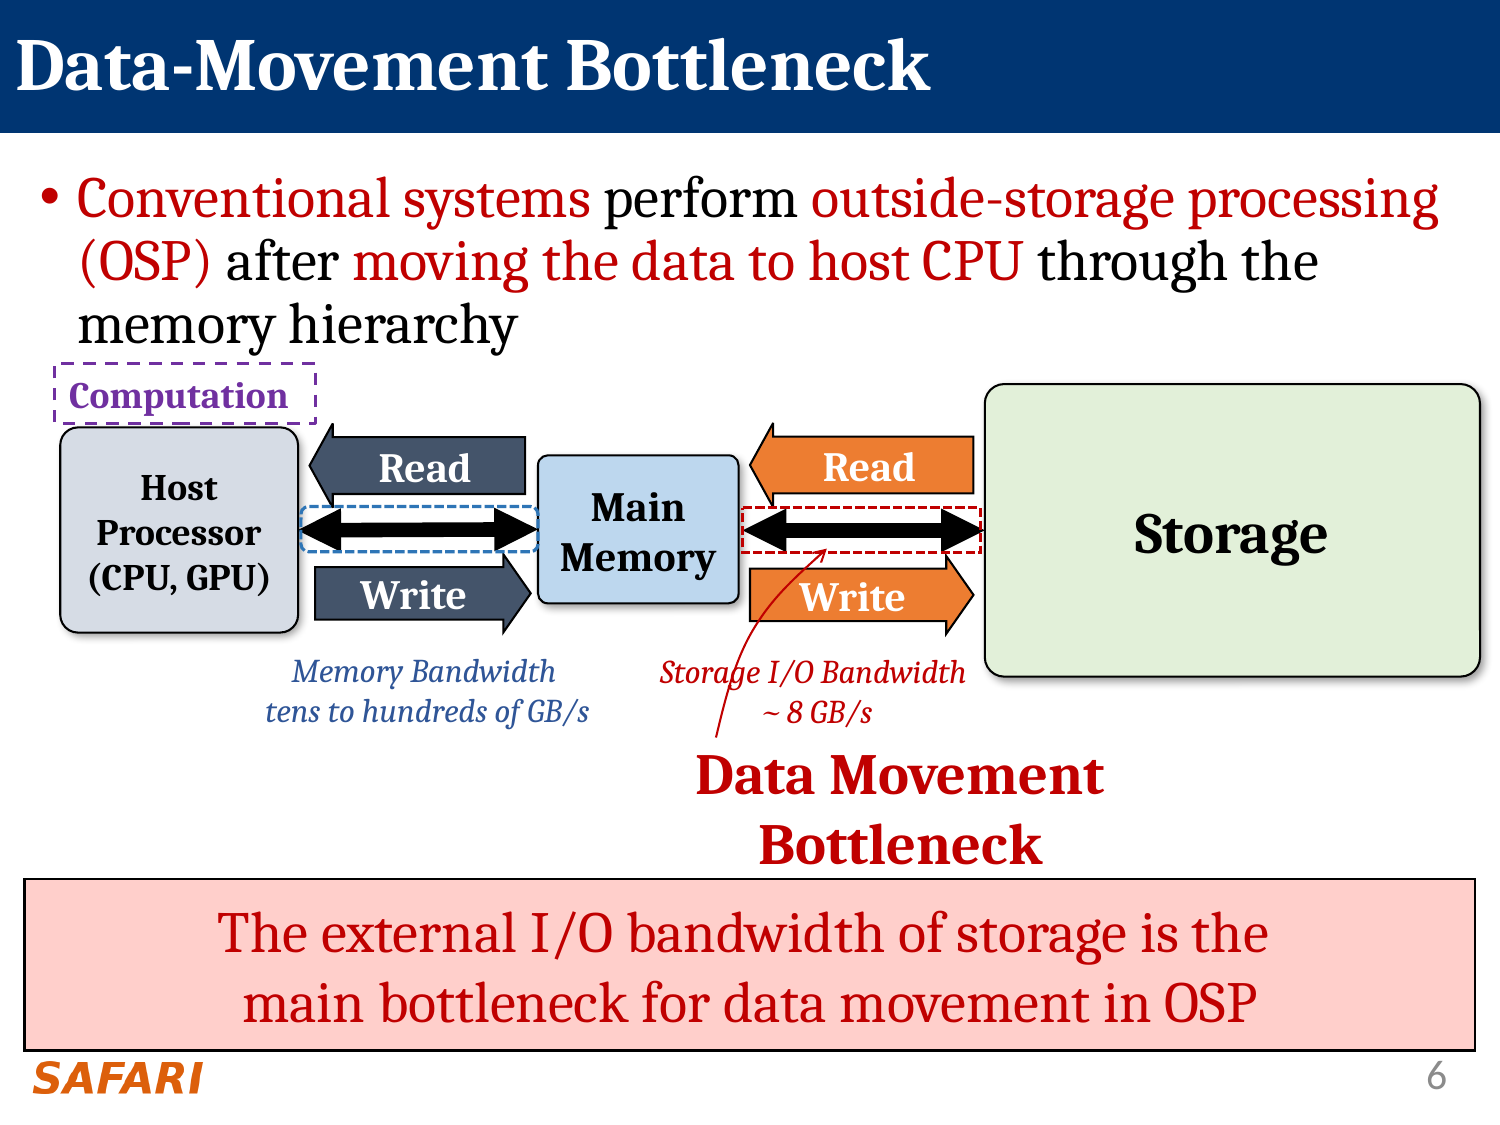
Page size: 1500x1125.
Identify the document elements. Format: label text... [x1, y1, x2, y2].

text_box Read [308, 422, 527, 505]
text_box [716, 548, 827, 729]
text_box Write [314, 553, 532, 636]
text_box Main Memory [536, 454, 740, 605]
text_box [742, 531, 981, 554]
text_box Storage [983, 383, 1482, 678]
text_box Host Processor (CPU, GPU) [59, 426, 300, 634]
text_box The external I/O bandwidth of storage is the main bottleneck for data movement in OSP [23, 878, 1476, 1052]
list Conventional systems perform outside-storage processing (OSP) after moving the data to host CPU through the memory hierarchy [24, 159, 1476, 878]
text_box Data Movement Bottleneck [631, 729, 1170, 878]
text_box Write [784, 554, 975, 638]
text_box Read [748, 422, 975, 507]
title Data-Movement Bottleneck [0, 0, 1500, 133]
text_box Computation [54, 363, 316, 424]
text_box Storage I/O Bandwidth ~ 8 GB/s [627, 642, 744, 738]
text_box Memory Bandwidth tens to hundreds of GB/s [240, 641, 615, 737]
picture [31, 1052, 209, 1104]
text_box [742, 507, 981, 530]
text_box Storage I/O Bandwidth ~ 8 GB/s [722, 642, 1001, 729]
text_box [299, 505, 540, 553]
text_box Write [748, 567, 804, 623]
